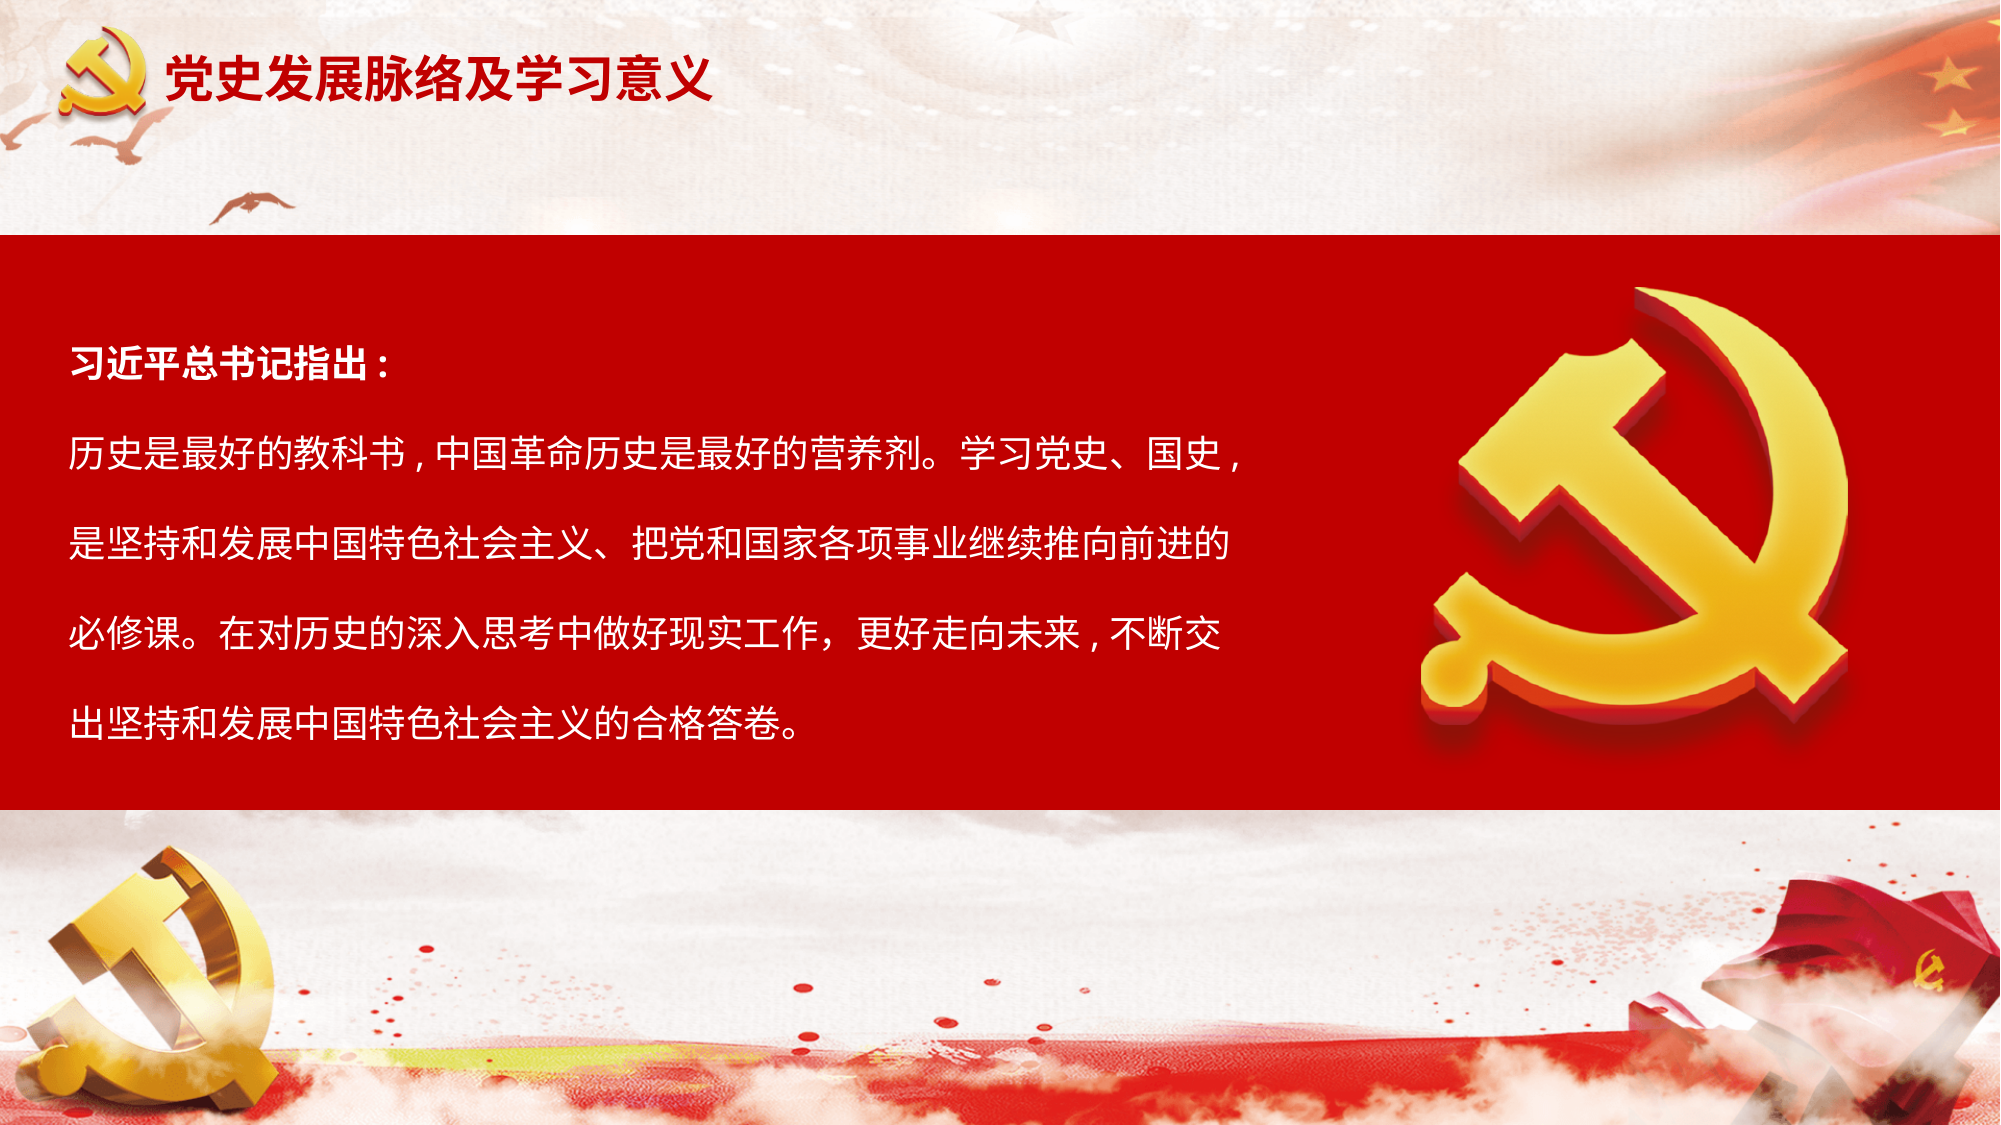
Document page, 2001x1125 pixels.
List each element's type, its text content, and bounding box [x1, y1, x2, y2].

text_box [0, 235, 2000, 810]
picture [0, 810, 2000, 1125]
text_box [54, 26, 817, 126]
picture [0, 0, 2000, 235]
text_box 习近平总书记指出: 历史是最好的教科书,中国革命历史是最好的营养剂。学习党史、国史,是坚持和发展中国特色社会主义、把党和国家各项事业继续推向前进的必修课。在对历史的深入思考中做好现实工作，更好走向未来,不断交出坚持和发展中国特色社会主义的合格答卷。 [54, 287, 1269, 753]
picture [1399, 287, 1869, 774]
